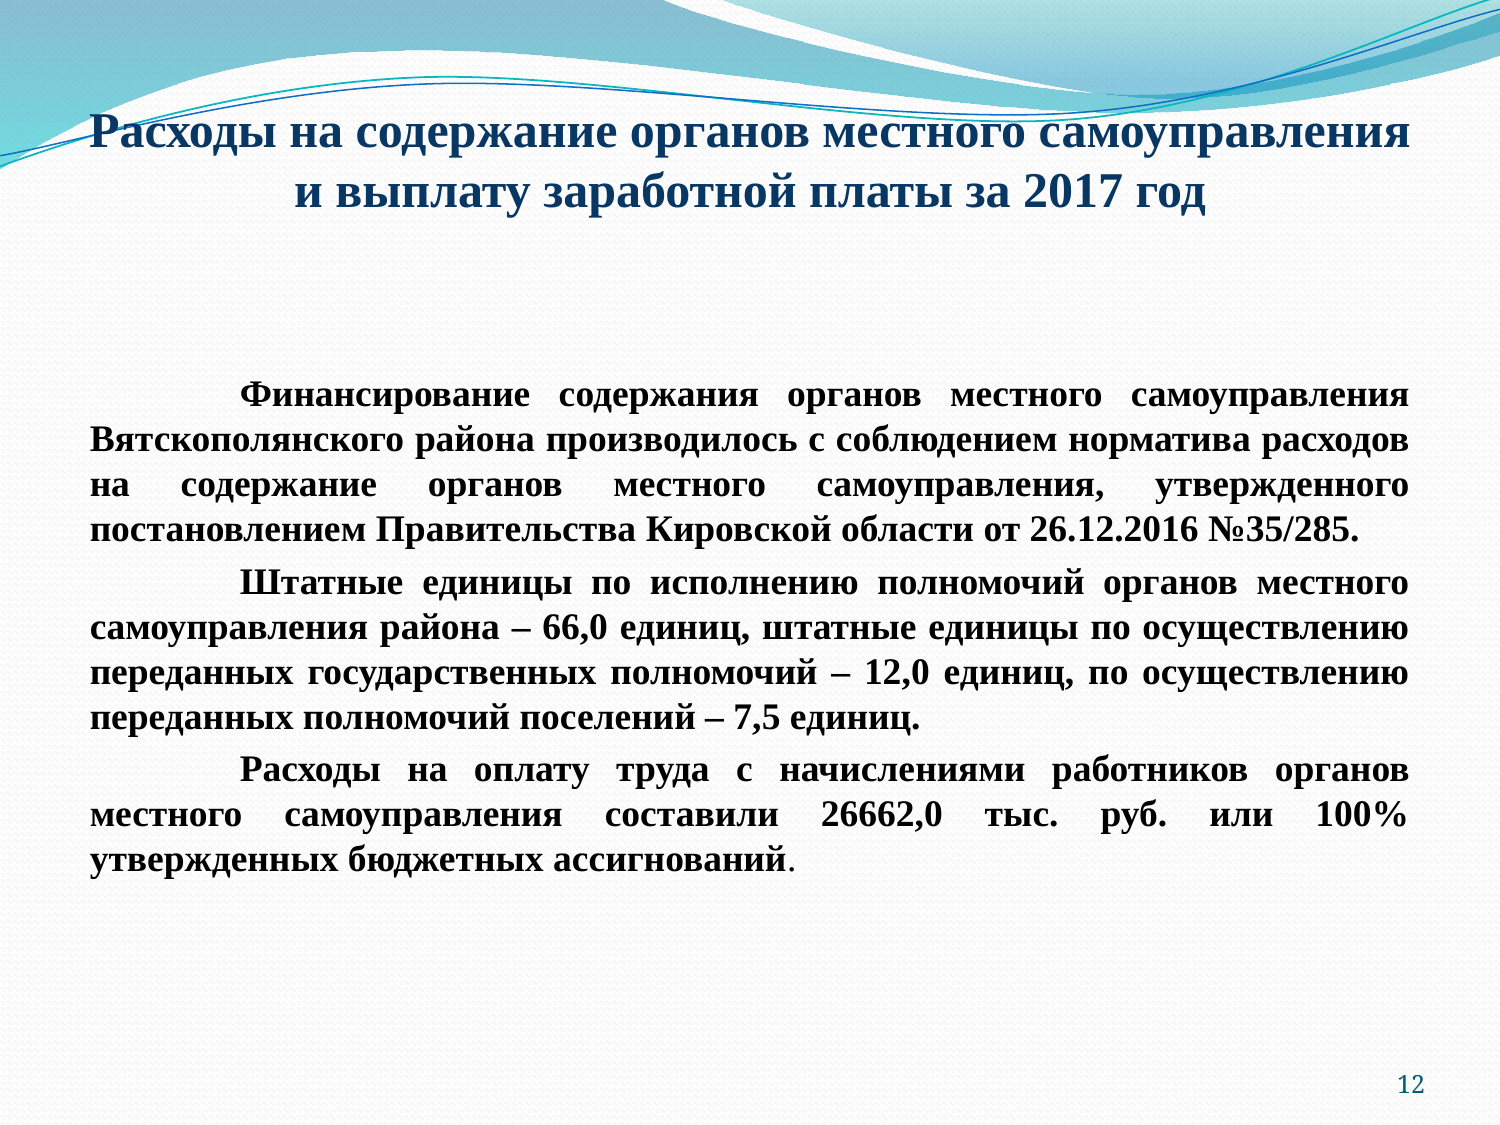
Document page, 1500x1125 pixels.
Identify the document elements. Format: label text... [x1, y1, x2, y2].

slide_number 12 [1299, 1042, 1425, 1103]
title Расходы на содержание органов местного самоуправления и выплату заработной платы за 2017 год [75, 66, 1425, 243]
list Финансирование содержания органов местного самоуправления Вятскополянского района производилось с соблюдением норматива расходов на содержание органов местного самоуправления, утвержденного постановлением Правительства Кировской области от 26.12.2016 №35/285. Штатные единицы по исполнению полномочий органов местного самоуправления района – 66,0 единиц, штатные единицы по осуществлению переданных государственных полномочий – 12,0 единиц, по осуществлению переданных полномочий поселений – 7,5 единиц. Расходы на оплату труда с начислениями работников органов местного самоуправления составили 26662,0 тыс. руб. или 100% утвержденных бюджетных ассигнований. [75, 361, 1425, 1082]
